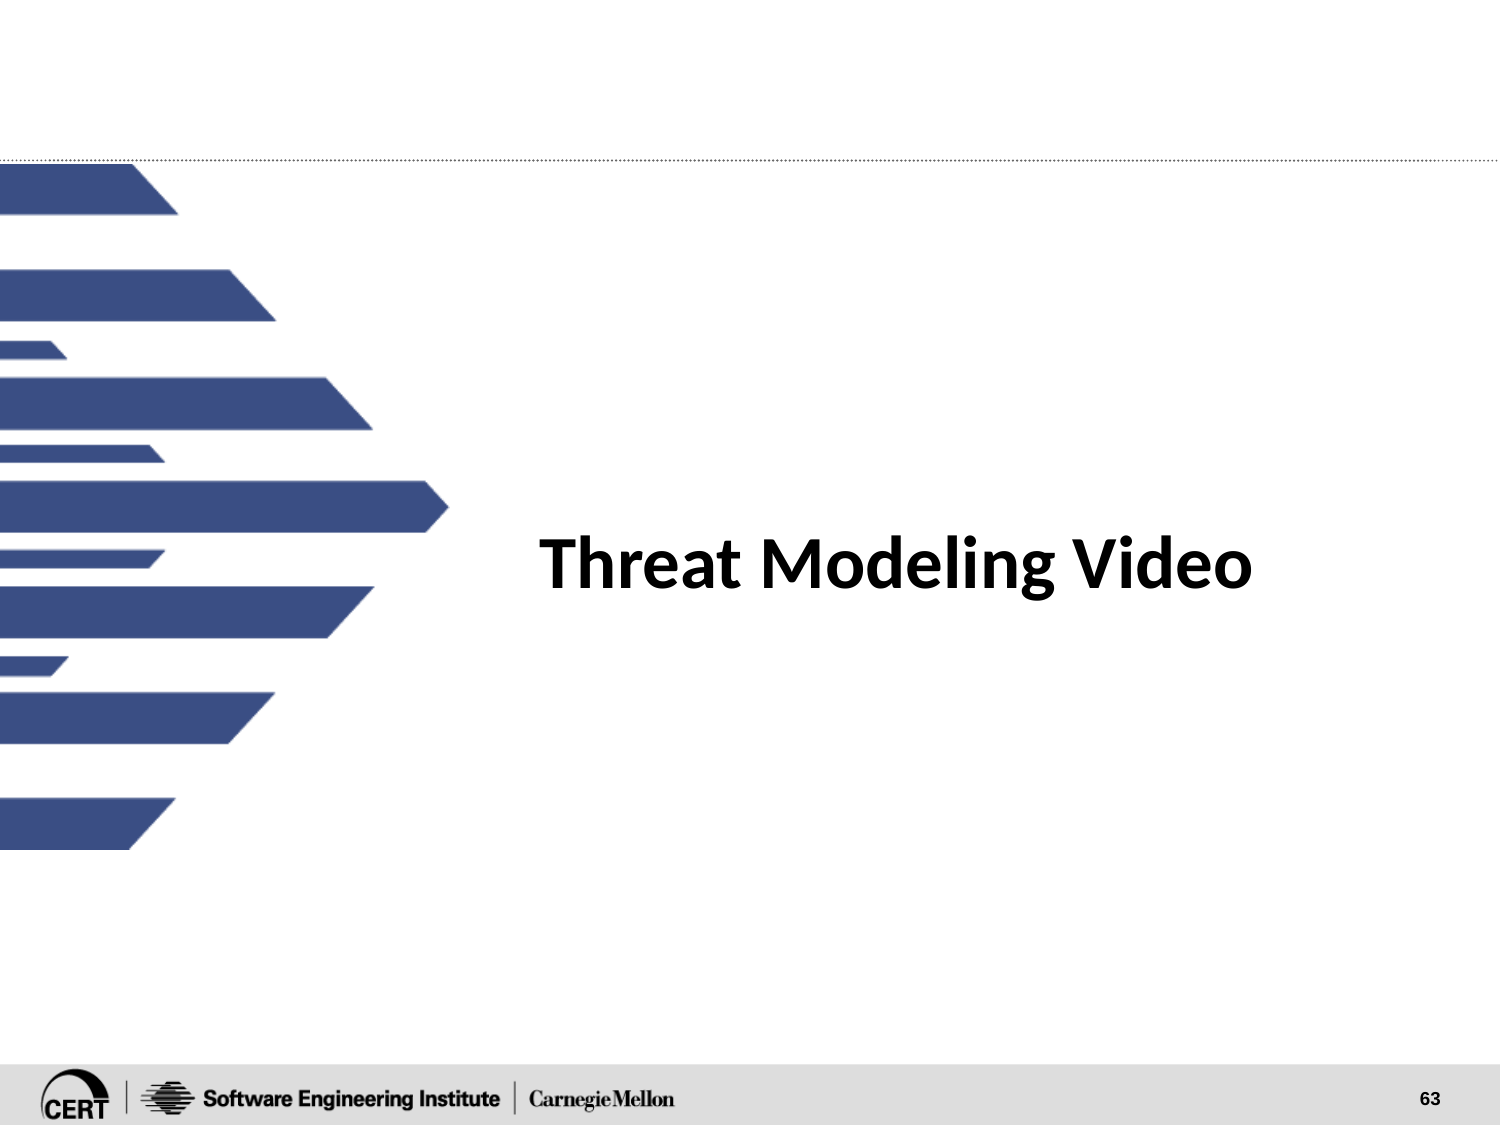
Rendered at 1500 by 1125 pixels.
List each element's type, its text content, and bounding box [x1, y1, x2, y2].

picture [24, 1065, 688, 1125]
picture [0, 164, 450, 851]
text_box Threat Modeling Video [525, 399, 1475, 717]
